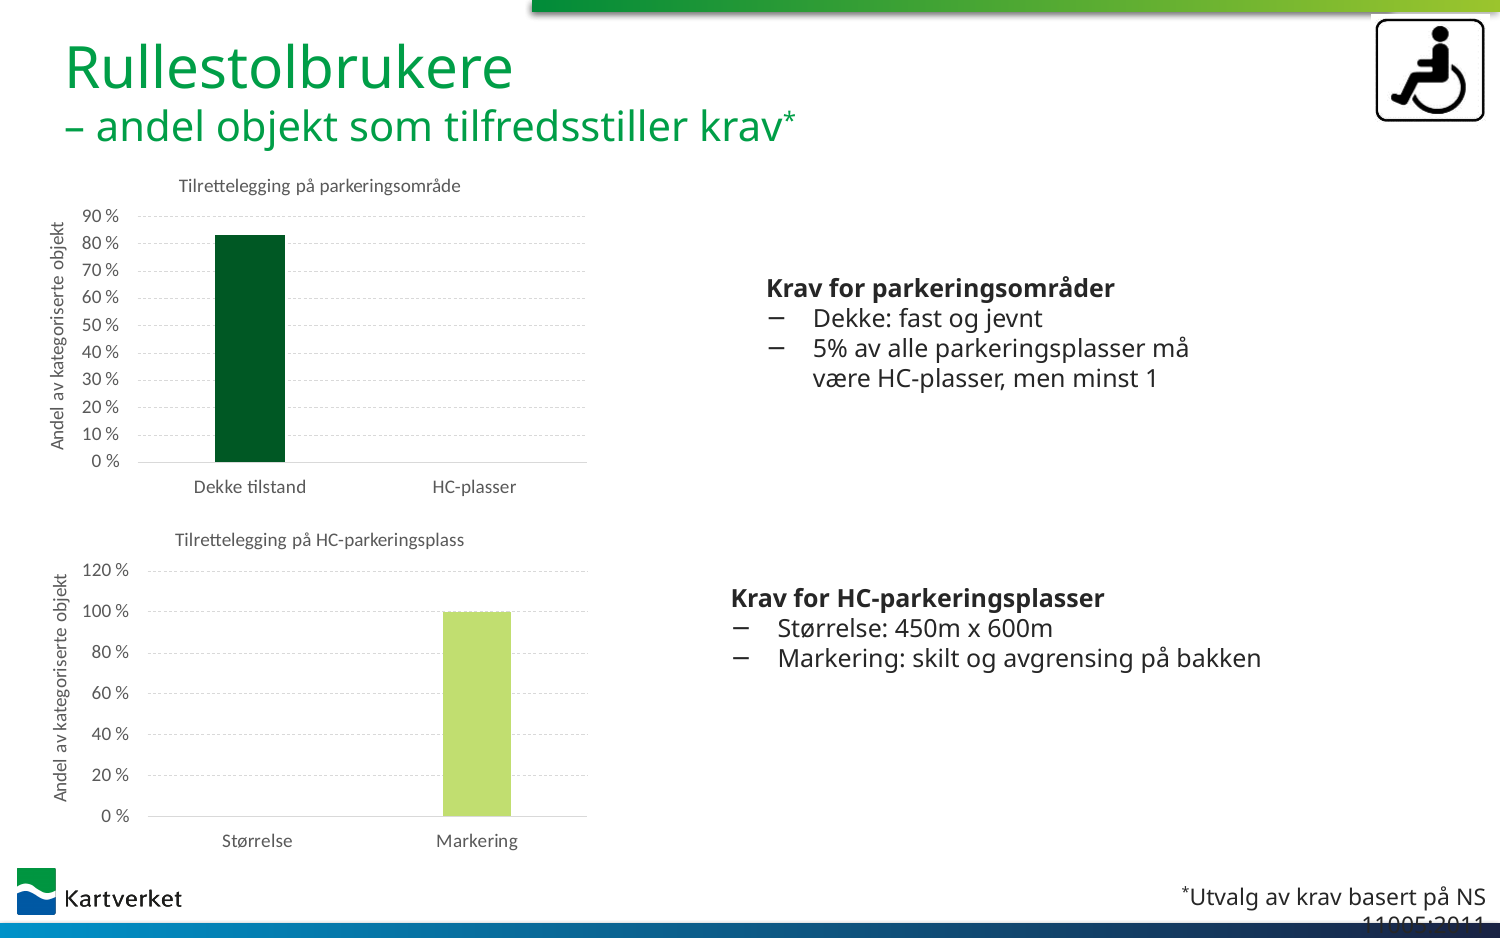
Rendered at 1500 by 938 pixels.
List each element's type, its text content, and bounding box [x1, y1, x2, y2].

picture [41, 520, 598, 859]
text_box *Utvalg av krav basert på NS 11005:2011 [1068, 873, 1500, 938]
text_box Rullestolbrukere – andel objekt som tilfredsstiller krav* [49, 23, 1431, 158]
picture [41, 166, 598, 505]
text_box Krav for HC-parkeringsplasser Størrelse: 450m x 600m Markering: skilt og avgrensing på bakken [715, 574, 1278, 680]
picture [1371, 13, 1491, 127]
text_box Krav for parkeringsområder Dekke: fast og jevnt 5% av alle parkeringsplasser må være HC-plasser, men minst 1 [751, 264, 1232, 400]
